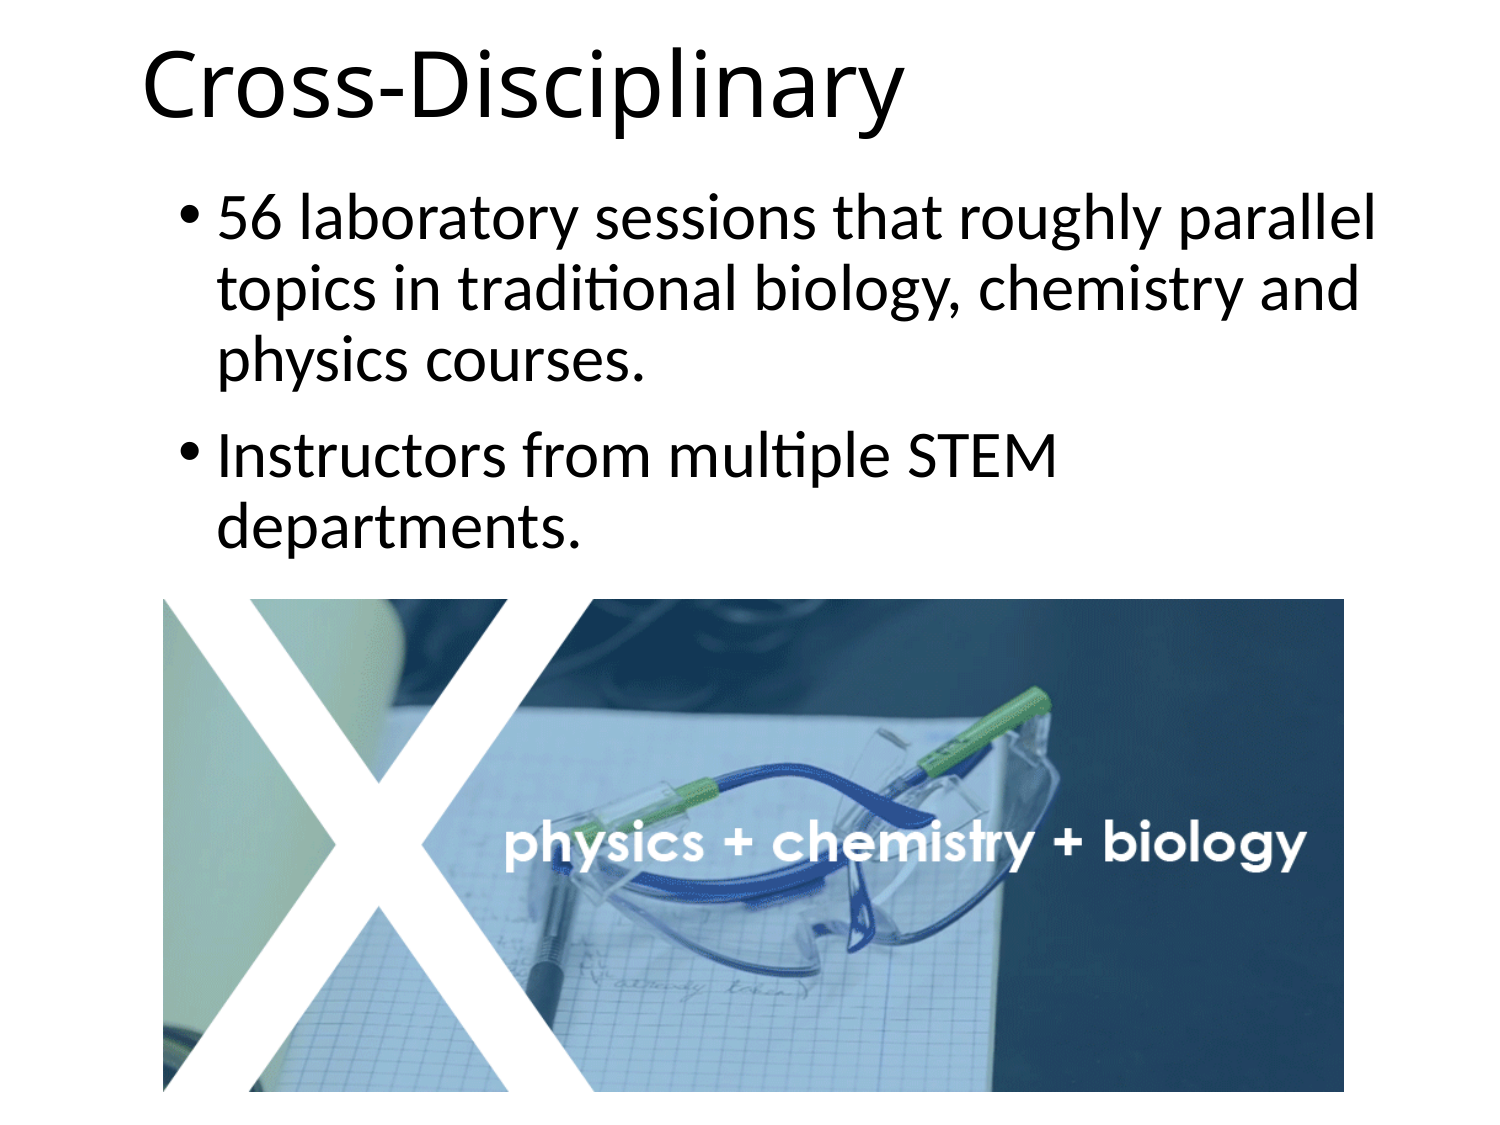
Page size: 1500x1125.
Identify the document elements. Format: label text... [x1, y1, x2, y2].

title Cross-Disciplinary [125, 37, 1332, 138]
picture [163, 599, 1344, 1092]
list 56 laboratory sessions that roughly parallel topics in traditional biology, chemistry and physics courses. Instructors from multiple STEM departments. [163, 174, 1413, 600]
